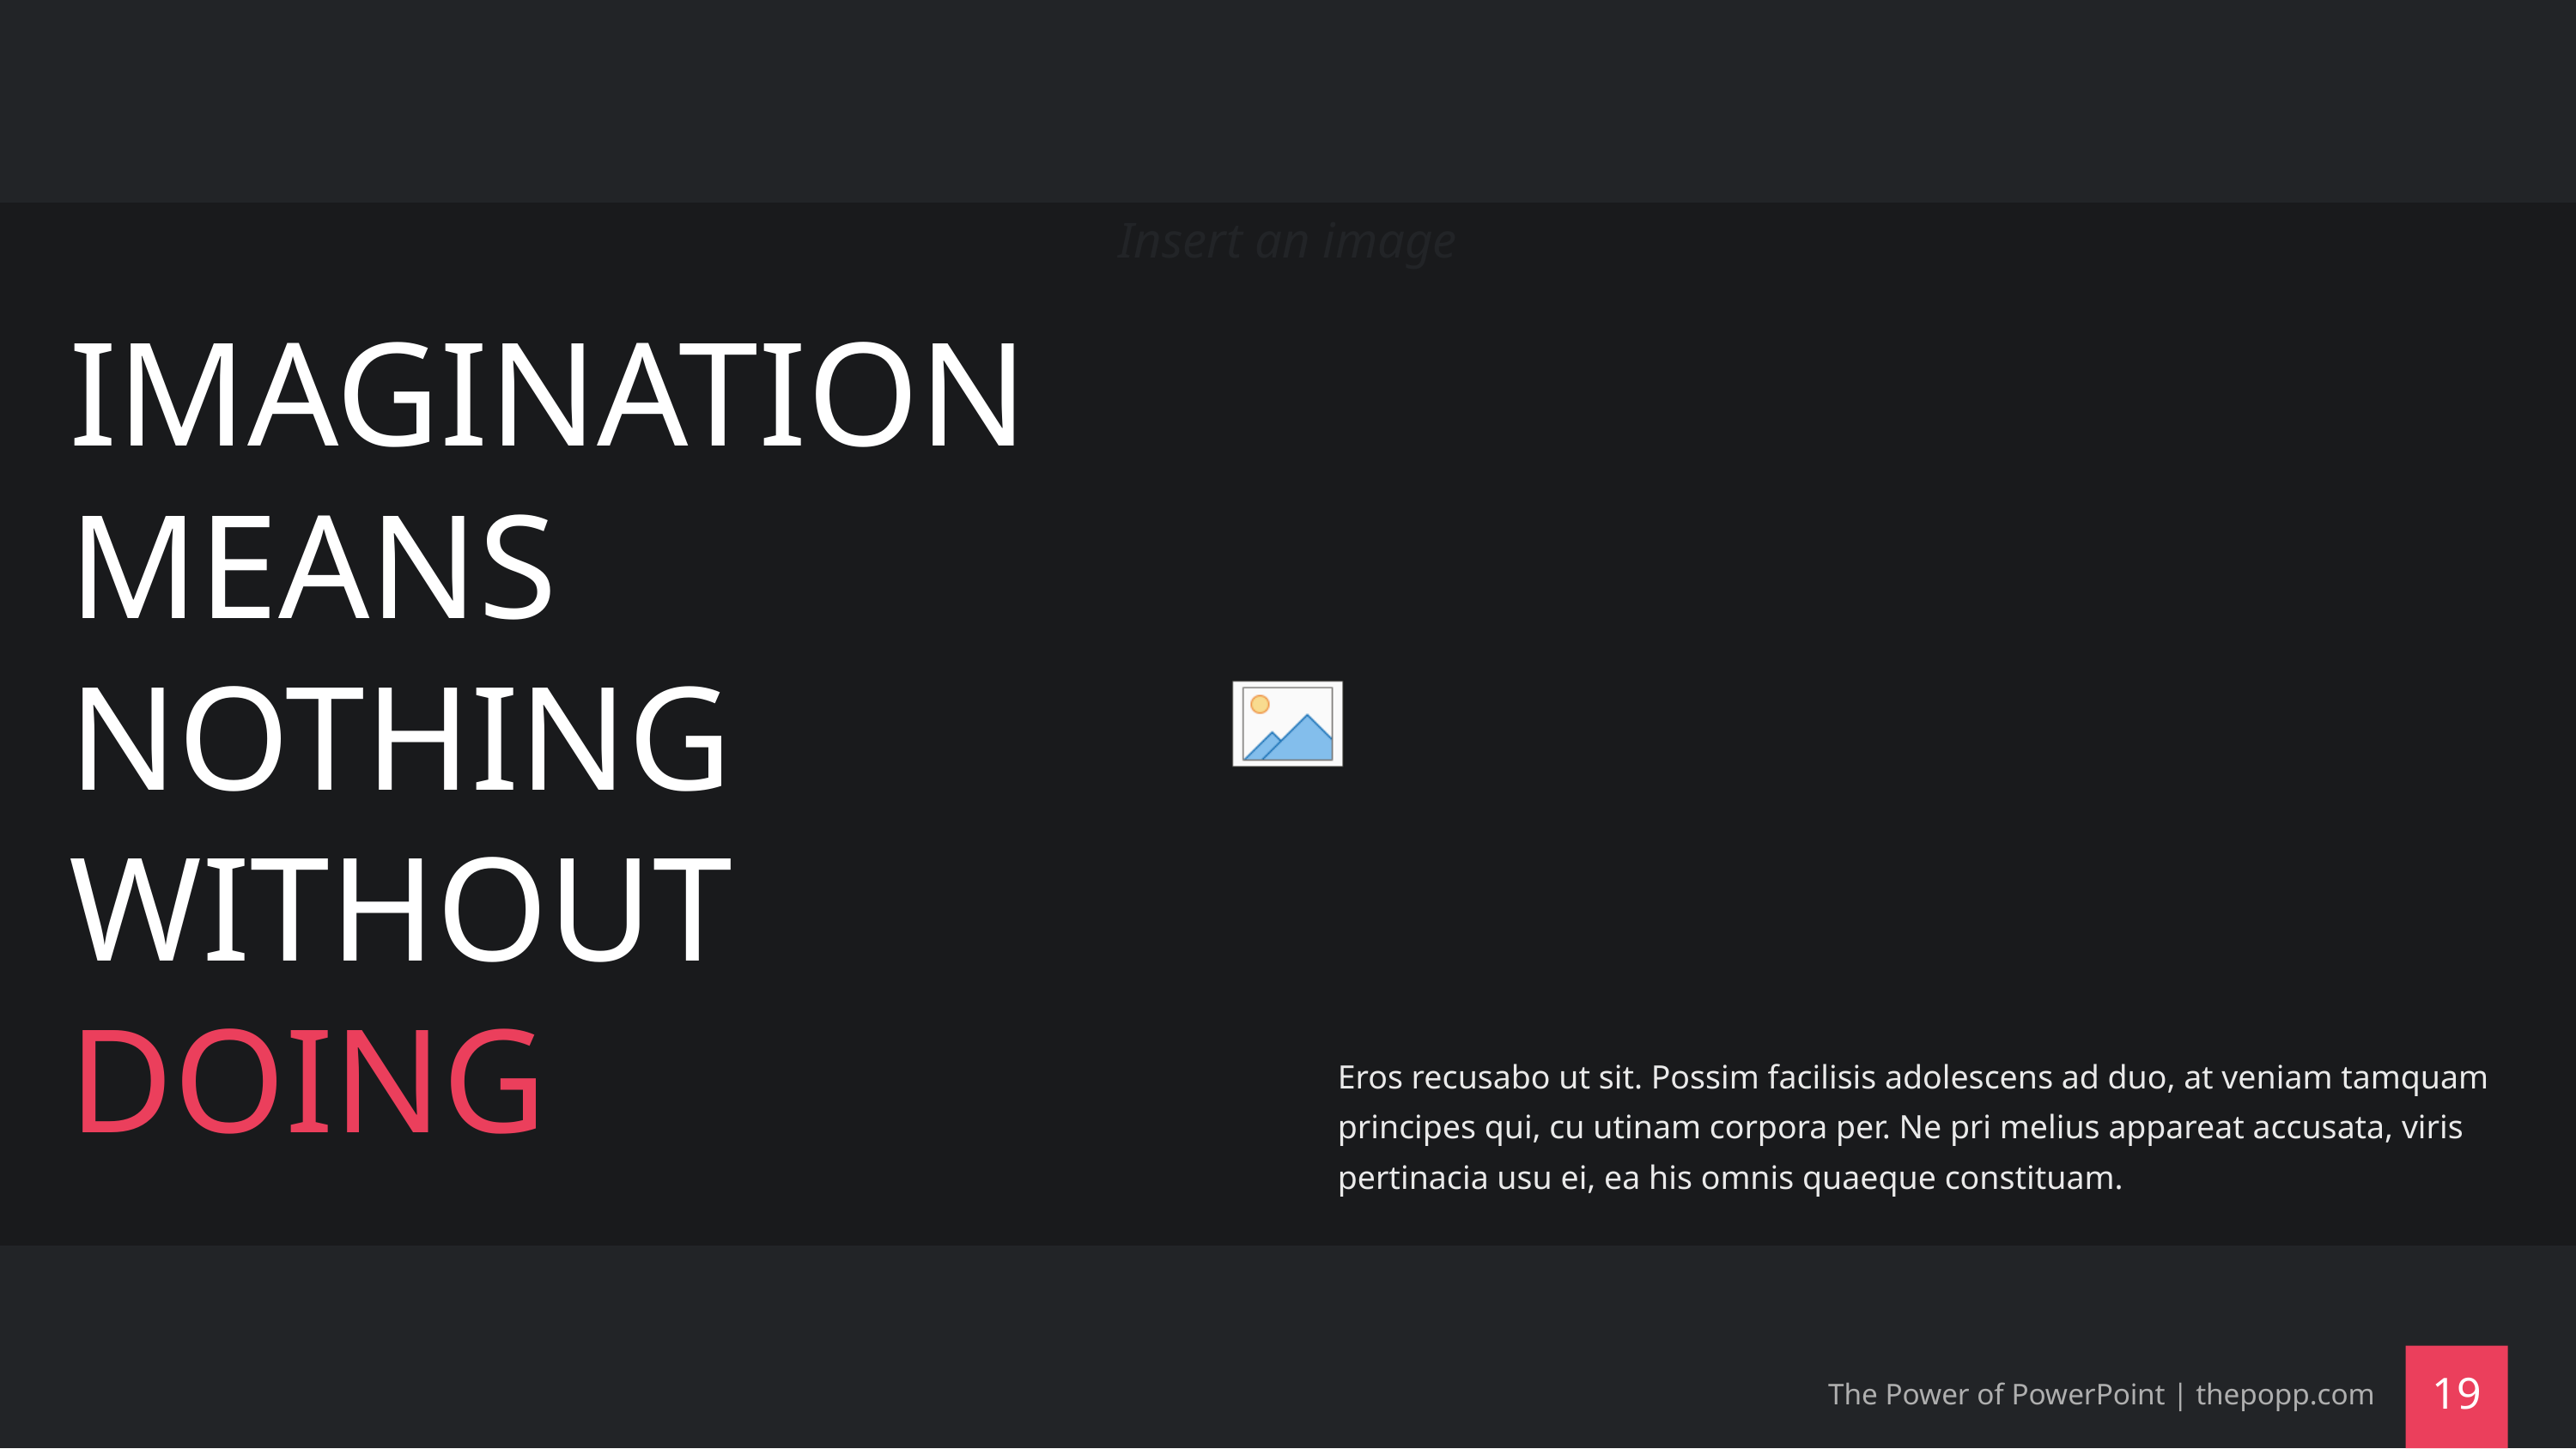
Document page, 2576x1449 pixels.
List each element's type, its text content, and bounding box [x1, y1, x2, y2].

picture [0, 203, 2576, 1246]
slide_number 19 [2404, 1356, 2509, 1434]
footer The Power of PowerPoint | thepopp.com [1519, 1356, 2389, 1434]
title IMAGINATION MEANS NOTHING WITHOUT DOING [56, 1246, 1280, 1254]
